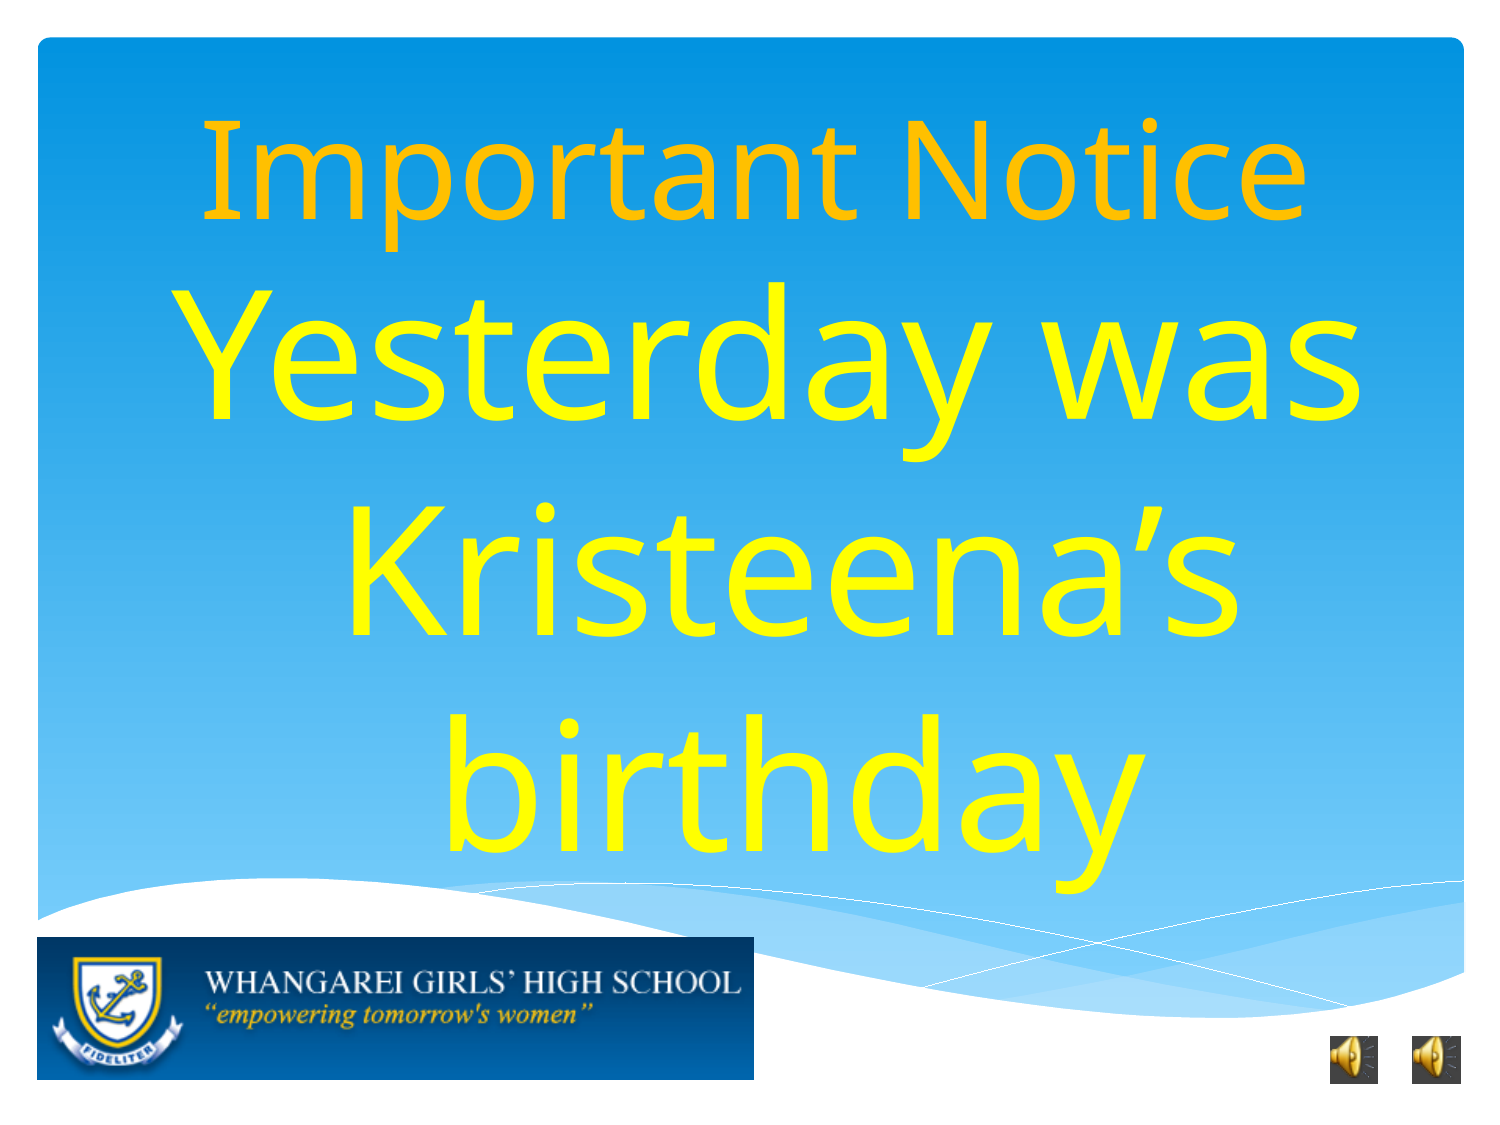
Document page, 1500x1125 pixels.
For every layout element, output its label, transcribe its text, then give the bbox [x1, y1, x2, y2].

picture [1328, 1034, 1380, 1086]
text_box Yesterday was Kristeena’s birthday [149, 231, 1391, 963]
picture [37, 937, 754, 1080]
text_box Important Notice [149, 37, 1362, 255]
picture [1411, 1034, 1462, 1086]
